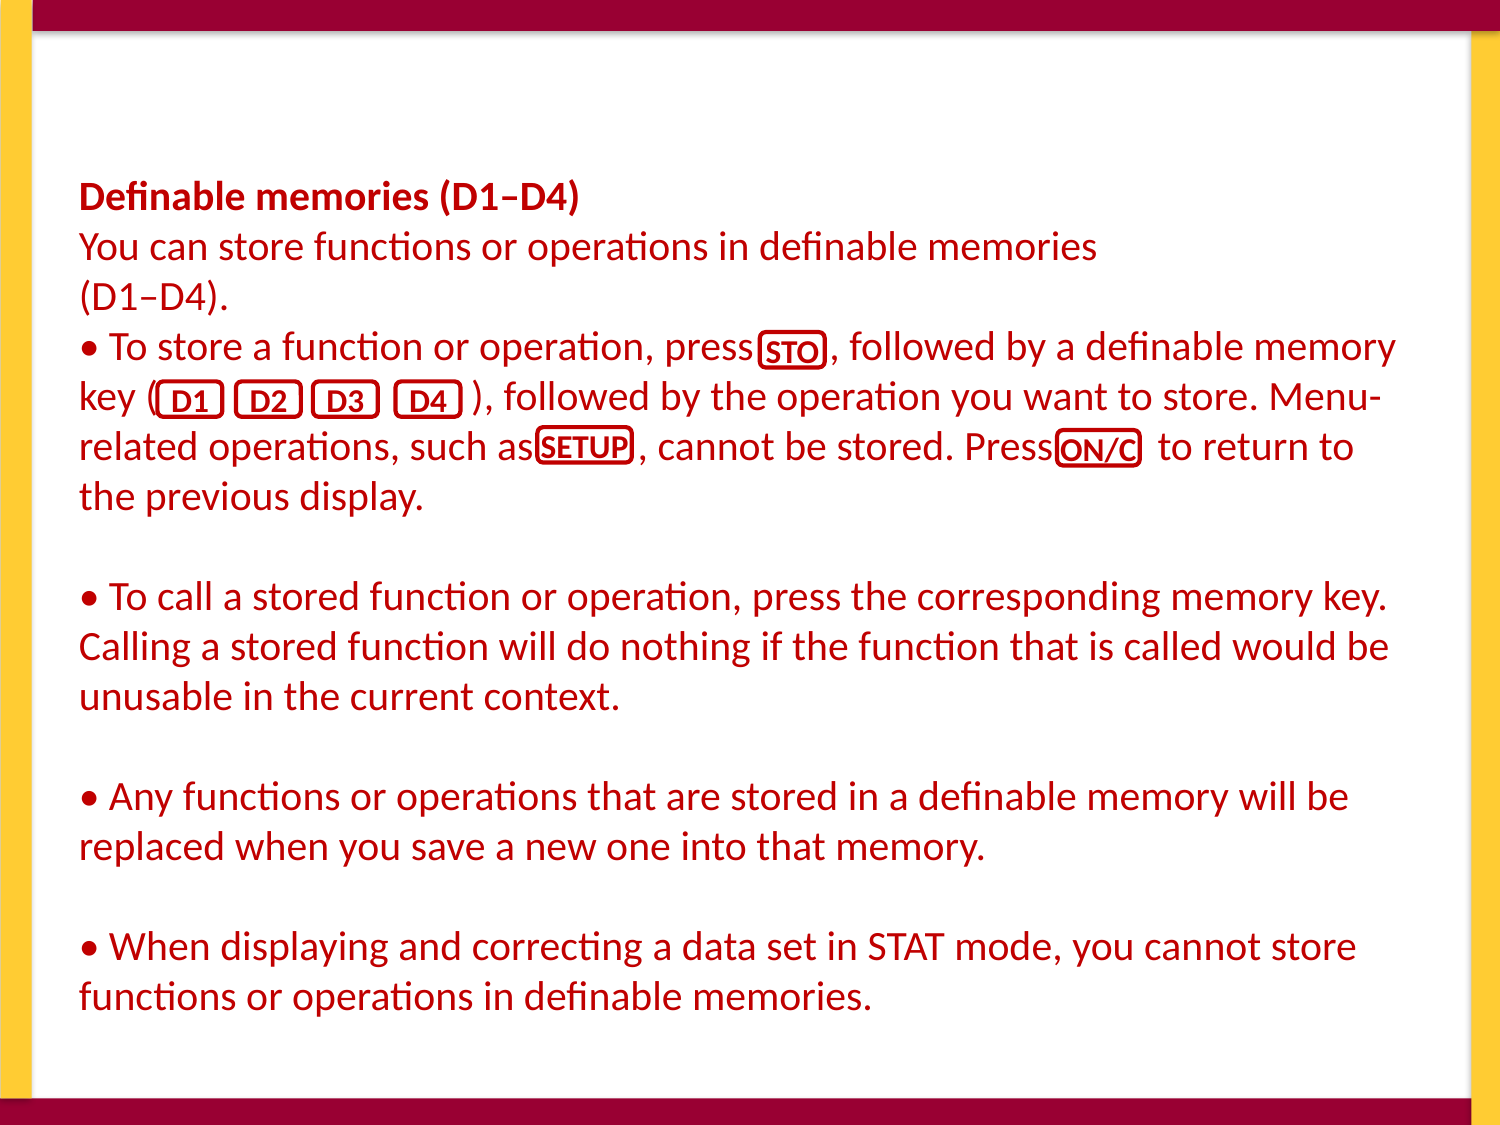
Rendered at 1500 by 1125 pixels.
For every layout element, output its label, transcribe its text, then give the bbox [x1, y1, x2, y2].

text_box D3 [310, 379, 380, 419]
text_box D2 [233, 379, 303, 419]
text_box SETUP [535, 425, 634, 465]
text_box ON/C [1054, 427, 1142, 468]
text_box Definable memories (D1–D4) You can store functions or operations in definable memories (D1–D4). • To store a function or operation, press , followed by a definable memory key ( ), followed by the operation you want to store. Menu-related operations, such as , cannot be stored. Press to return to the previous display. • To call a stored function or operation, press the corresponding memory key. Calling a stored function will do nothing if the function that is called would be unusable in the current context. • Any functions or operations that are stored in a definable memory will be replaced when you save a new one into that memory. • When displaying and correcting a data set in STAT mode, you cannot store functions or operations in definable memories. [64, 161, 1436, 1077]
text_box D1 [155, 379, 225, 419]
text_box D4 [393, 379, 463, 419]
text_box STO [757, 329, 827, 370]
